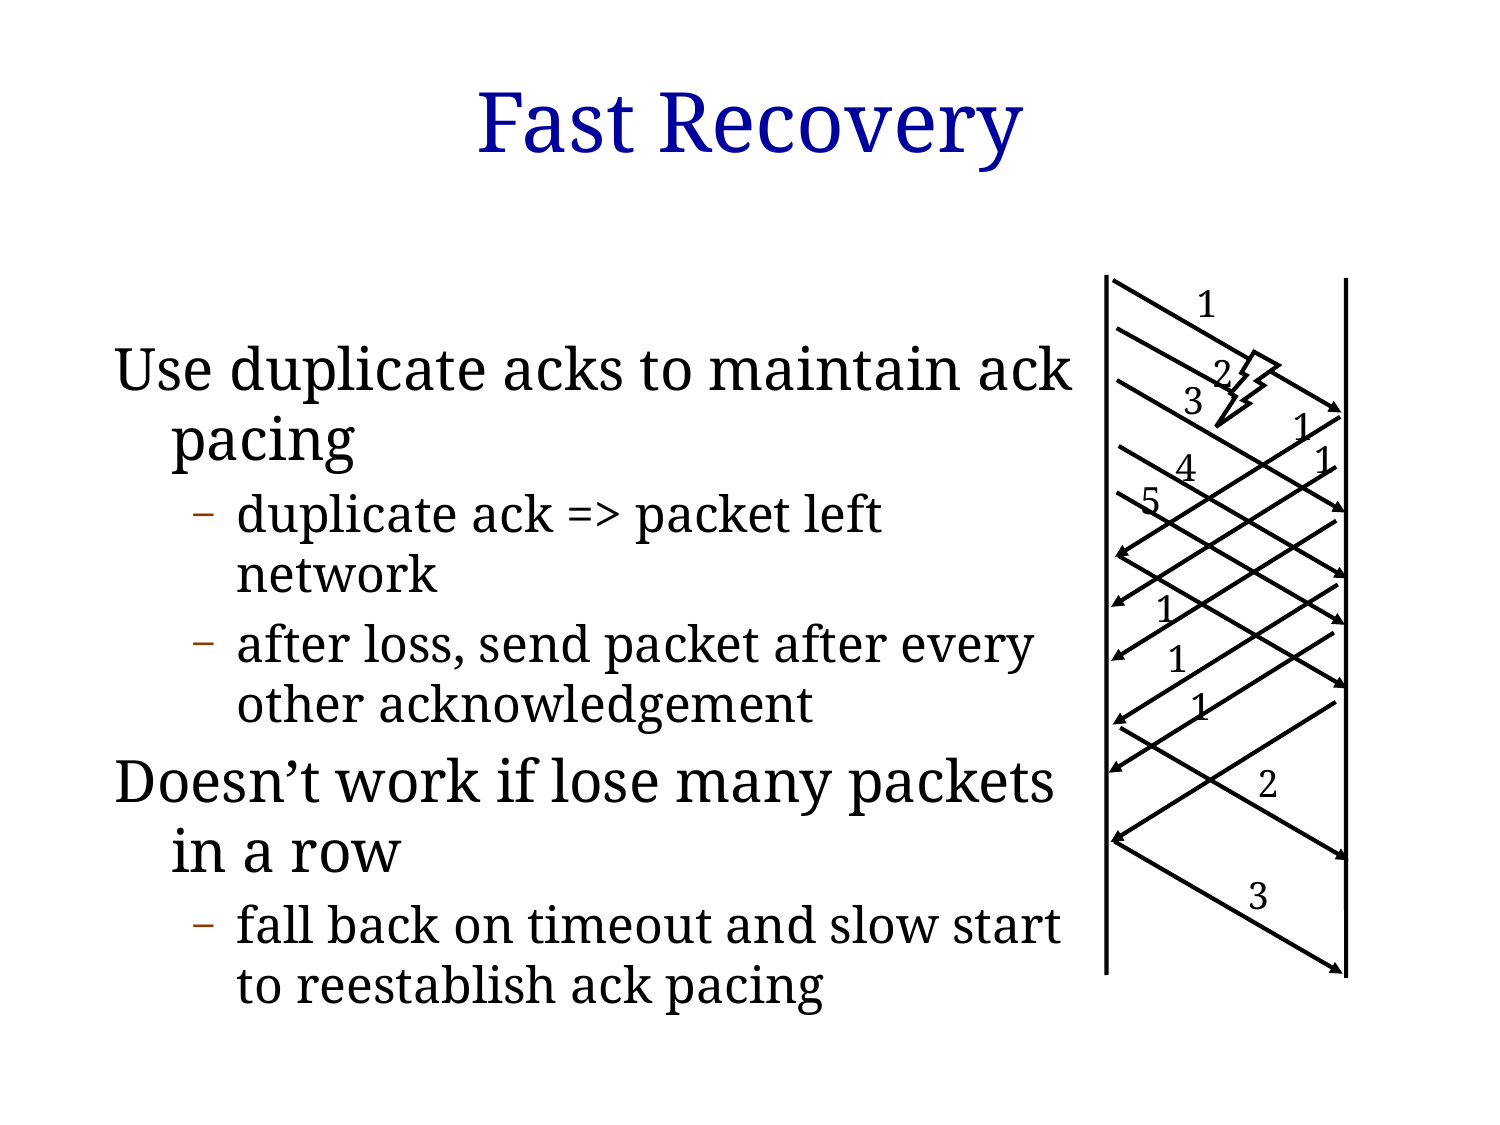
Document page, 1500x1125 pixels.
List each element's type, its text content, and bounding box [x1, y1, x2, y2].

text_box [1116, 492, 1346, 625]
text_box [1267, 813, 1349, 861]
text_box [1108, 746, 1151, 773]
text_box 1 [1152, 627, 1204, 688]
text_box [1304, 489, 1346, 513]
text_box 5 [1125, 469, 1177, 526]
text_box [1118, 555, 1348, 689]
text_box [1248, 351, 1279, 397]
text_box 2 [1242, 752, 1294, 813]
text_box [1110, 701, 1336, 843]
text_box 1 [1175, 675, 1227, 736]
text_box 1 [1277, 395, 1329, 456]
text_box [1111, 637, 1150, 661]
text_box [1329, 400, 1342, 413]
text_box 4 [1160, 436, 1212, 497]
text_box [1115, 530, 1159, 557]
text_box [1219, 402, 1250, 425]
text_box 2 [1197, 342, 1248, 403]
title Fast Recovery [74, 47, 1426, 191]
text_box 3 [1233, 864, 1284, 924]
text_box 1 [1181, 273, 1233, 333]
list Use duplicate acks to maintain ack pacing duplicate ack => packet left network after loss, send packet after every other acknowledgement Doesn’t work if lose many packets in a row fall back on timeout and slow start to reestablish ack pacing [99, 324, 1112, 1001]
text_box [1256, 924, 1343, 974]
text_box 5 [1125, 498, 1177, 530]
text_box 1 [1298, 428, 1350, 489]
text_box [1112, 688, 1172, 725]
text_box [1294, 548, 1348, 579]
text_box 1 [1140, 577, 1192, 637]
text_box [1111, 588, 1140, 607]
text_box 3 [1167, 369, 1219, 430]
